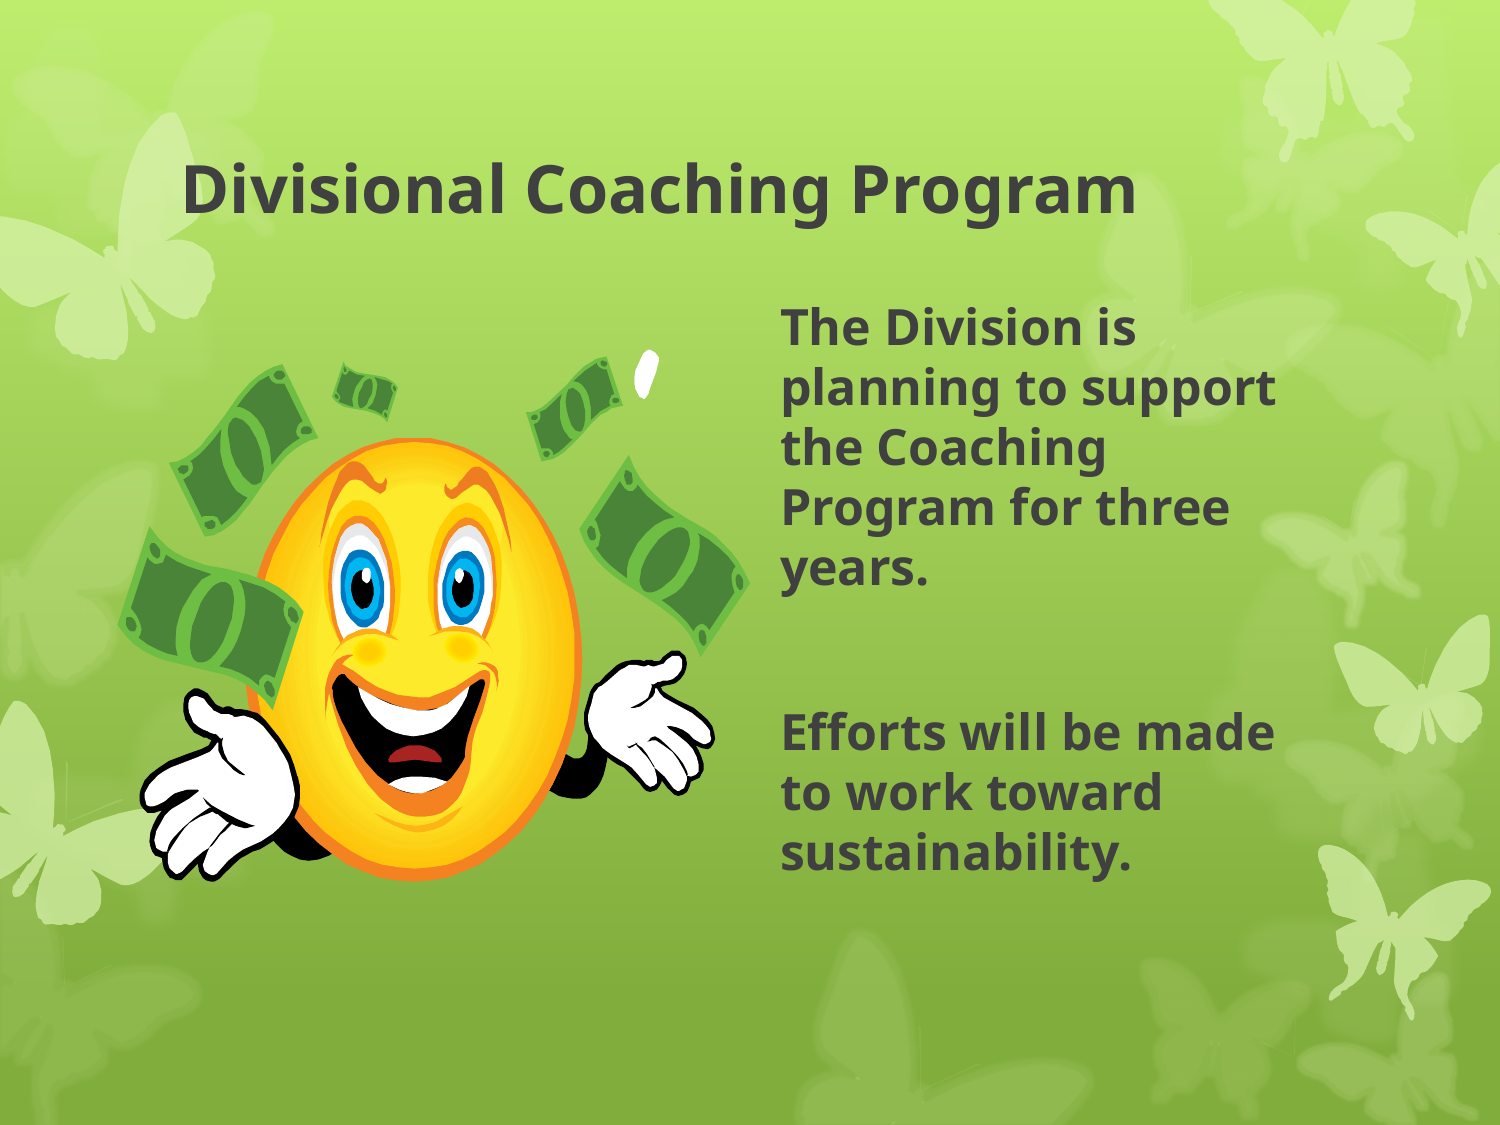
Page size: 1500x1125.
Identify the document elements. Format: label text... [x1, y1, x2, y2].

title Divisional Coaching Program [165, 110, 1334, 263]
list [116, 349, 751, 882]
list The Division is planning to support the Coaching Program for three years. Efforts will be made to work toward sustainability. [765, 296, 1335, 962]
